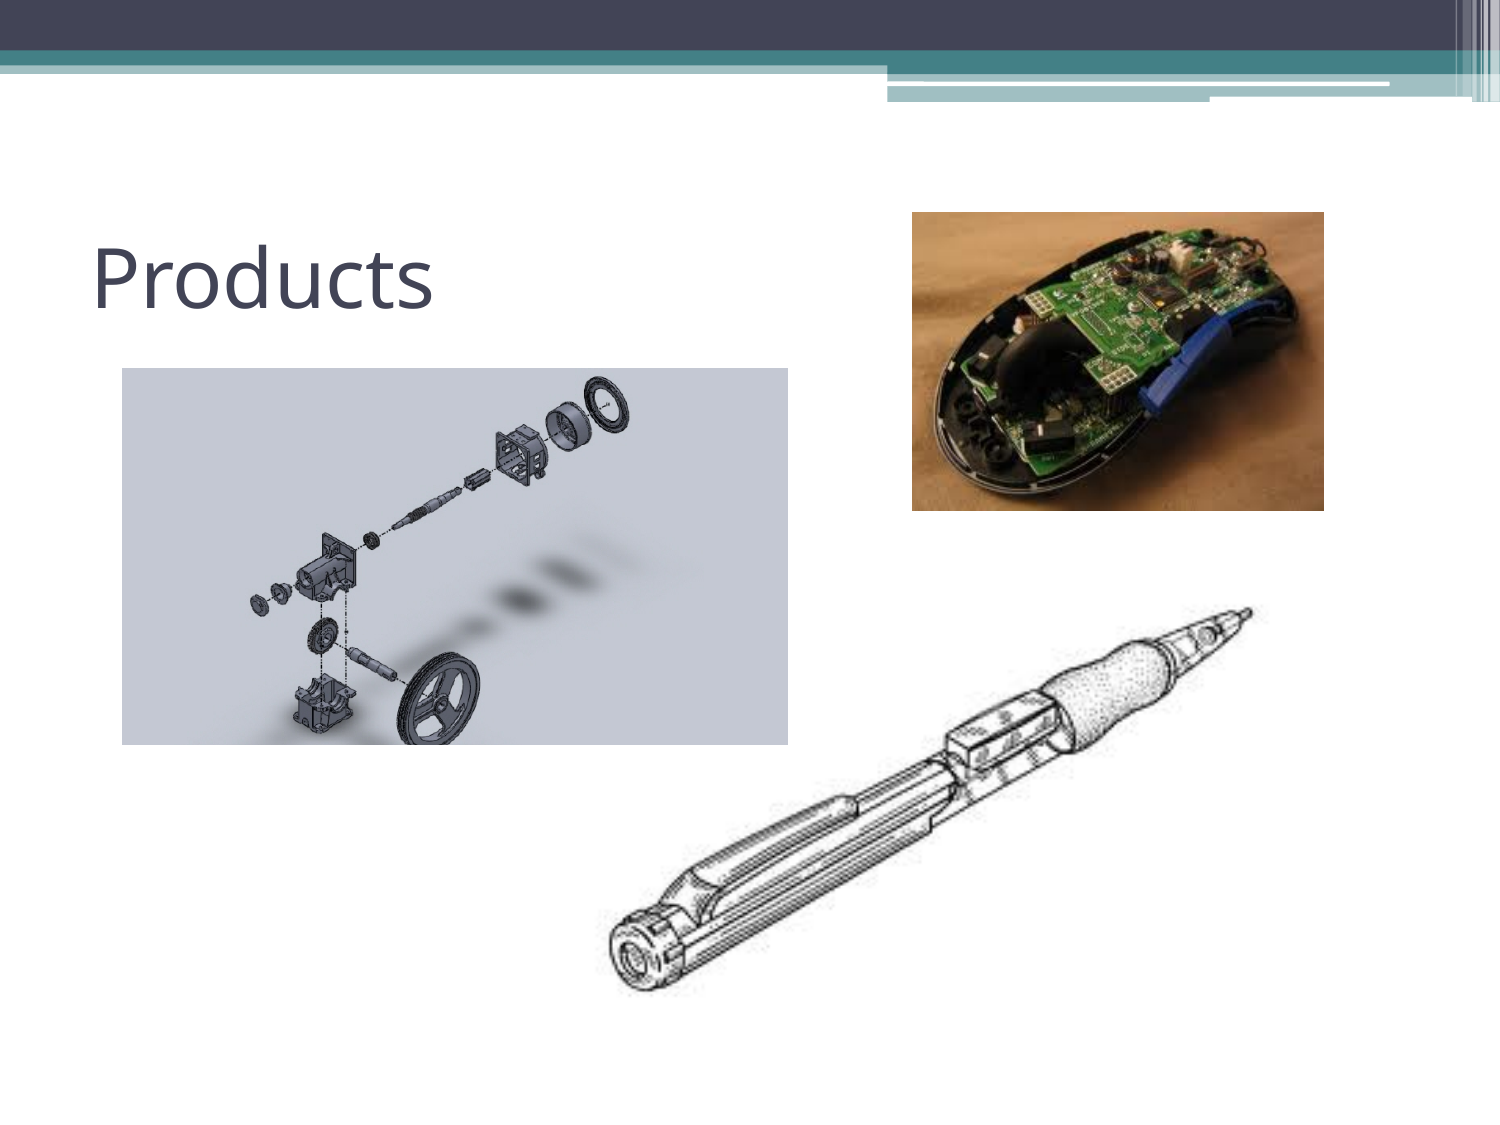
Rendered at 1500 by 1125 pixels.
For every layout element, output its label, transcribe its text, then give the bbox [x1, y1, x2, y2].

picture [574, 562, 1291, 1082]
picture [912, 212, 1324, 512]
title Products [75, 187, 1425, 363]
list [122, 368, 788, 746]
